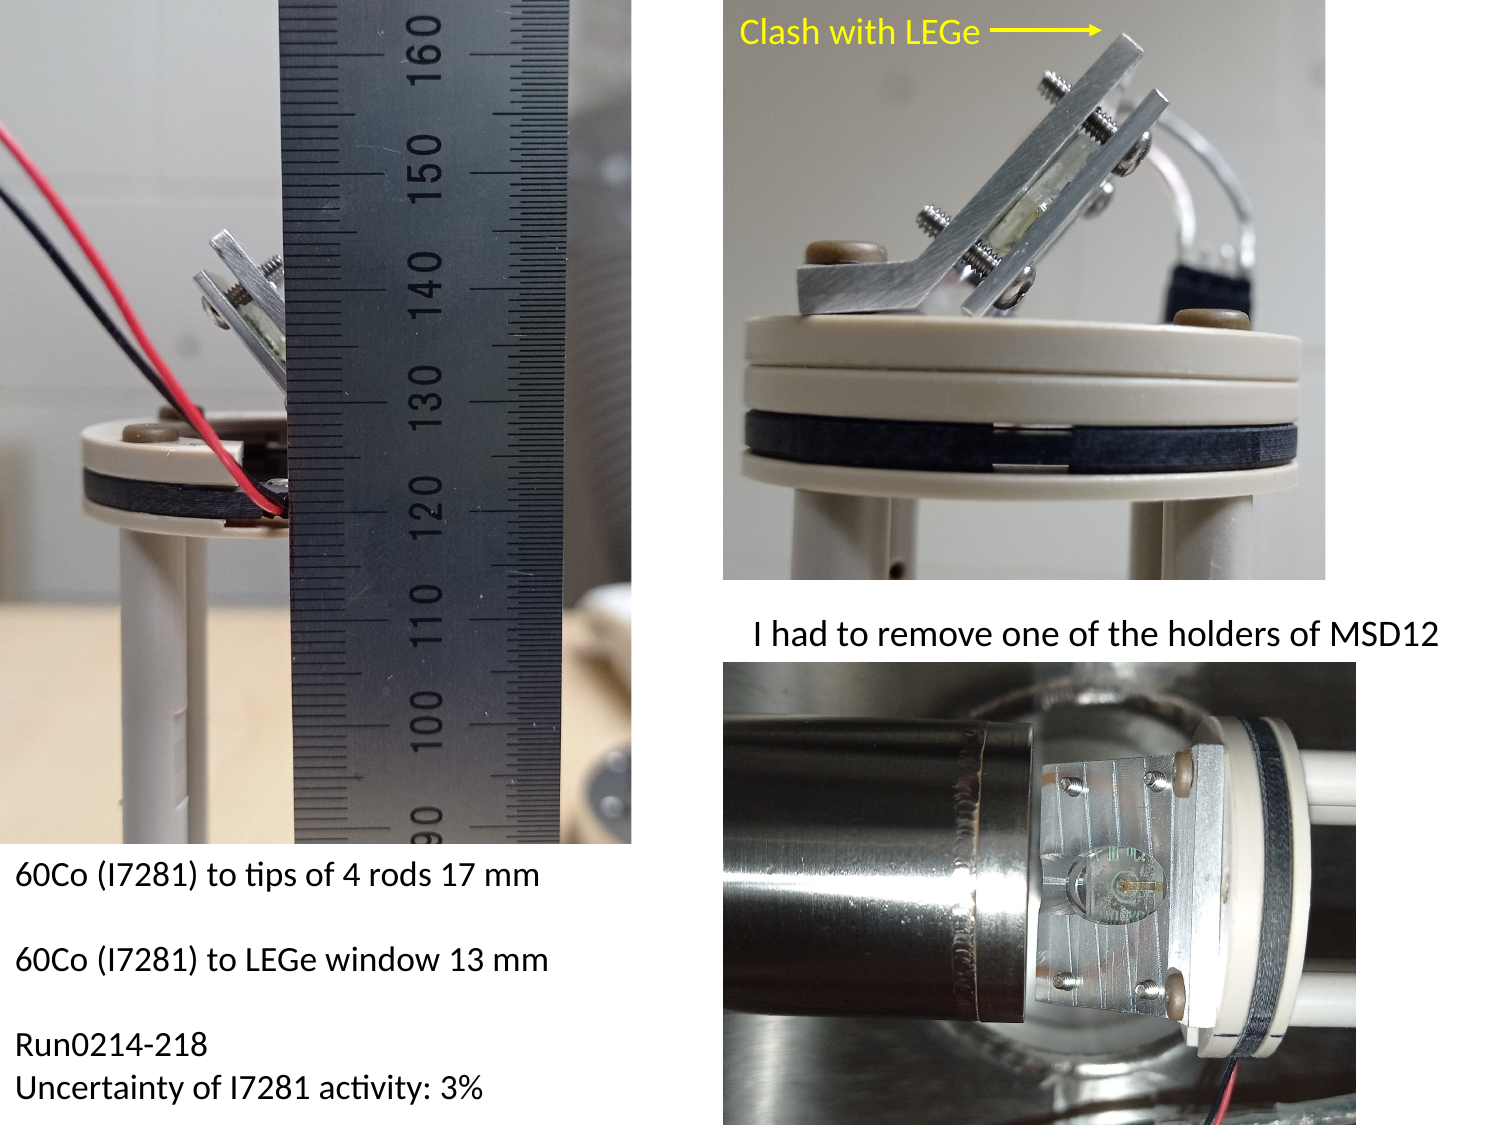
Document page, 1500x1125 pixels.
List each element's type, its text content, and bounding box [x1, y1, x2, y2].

text_box I had to remove one of the holders of MSD12 [738, 602, 1456, 662]
picture [723, 662, 1356, 1125]
picture [723, 0, 1326, 580]
picture [0, 0, 632, 844]
text_box 60Co (I7281) to tips of 4 rods 17 mm 60Co (I7281) to LEGe window 13 mm Run0214-218 Uncertainty of I7281 activity: 3% [0, 844, 601, 1114]
